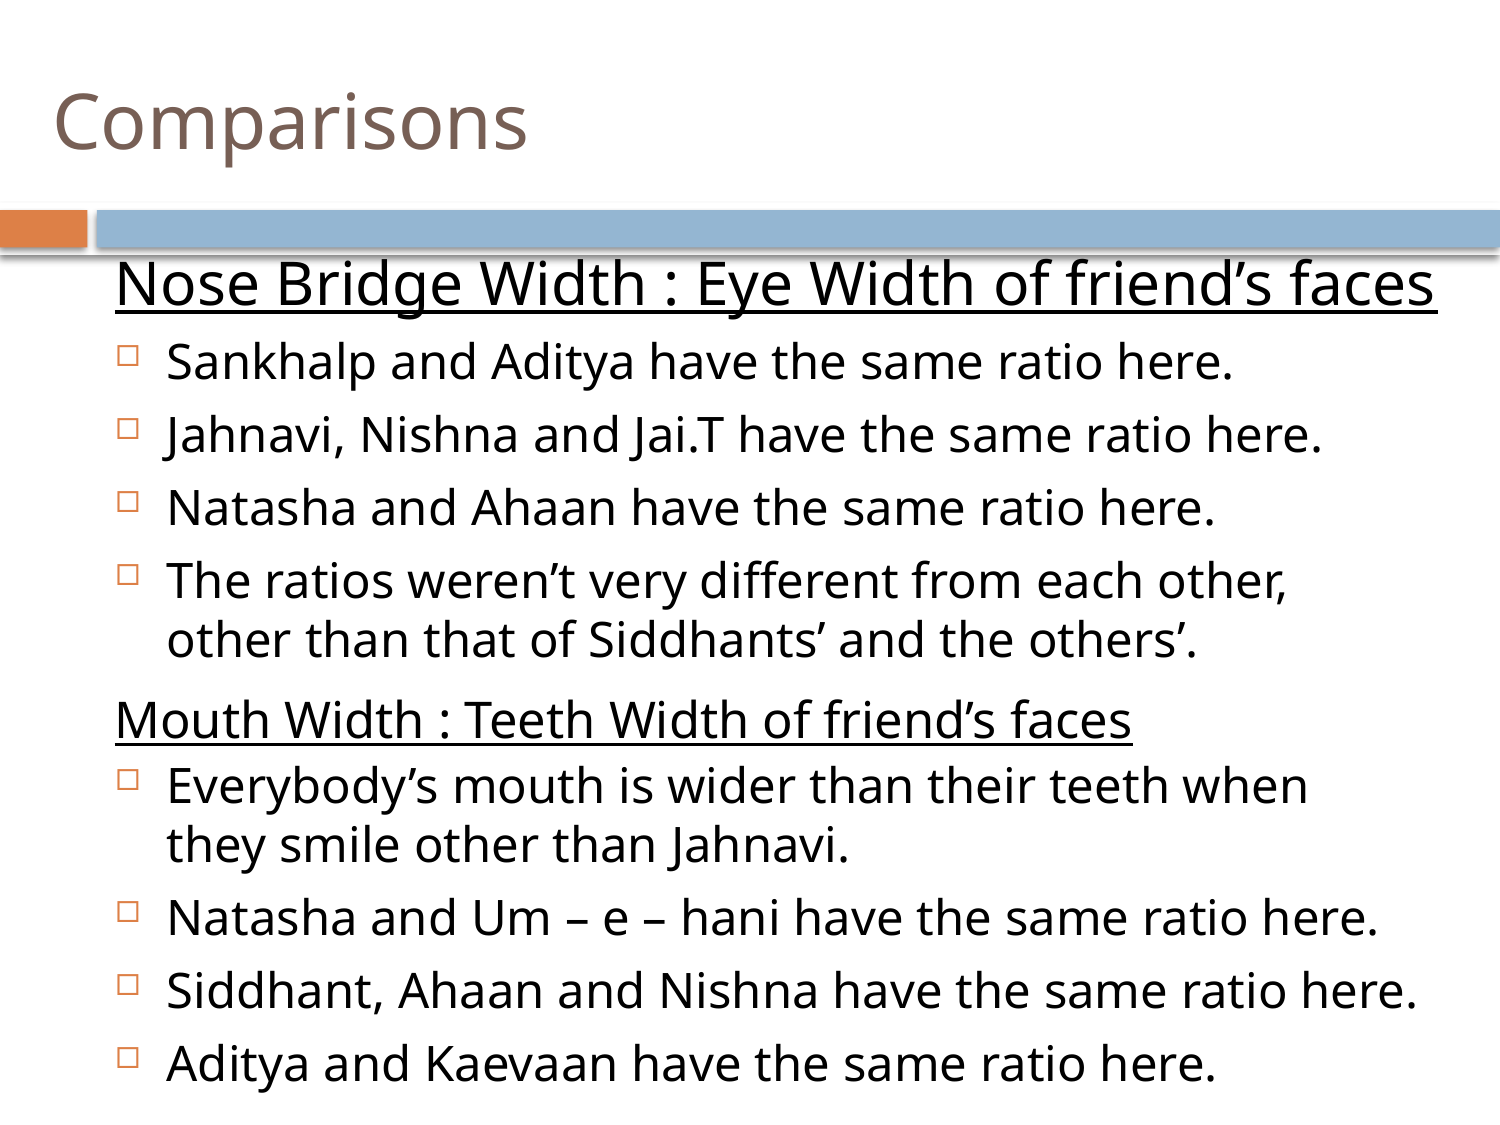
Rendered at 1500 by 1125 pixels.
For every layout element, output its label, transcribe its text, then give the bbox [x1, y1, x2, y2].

title Comparisons [37, 37, 1500, 200]
text_box Mouth Width : Teeth Width of friend’s faces [99, 637, 1500, 800]
list Sankhalp and Aditya have the same ratio here. Jahnavi, Nishna and Jai.T have the same ratio here. Natasha and Ahaan have the same ratio here. The ratios weren’t very different from each other, other than that of Siddhants’ and the others’. Everybody’s mouth is wider than their teeth when they smile other than Jahnavi. Natasha and Um – e – hani have the same ratio here. Siddhant, Ahaan and Nishna have the same ratio here. Aditya and Kaevaan have the same ratio here. [100, 800, 1438, 1125]
text_box Nose Bridge Width : Eye Width of friend’s faces [99, 199, 1500, 363]
list Sankhalp and Aditya have the same ratio here. Jahnavi, Nishna and Jai.T have the same ratio here. Natasha and Ahaan have the same ratio here. The ratios weren’t very different from each other, other than that of Siddhants’ and the others’. Everybody’s mouth is wider than their teeth when they smile other than Jahnavi. Natasha and Um – e – hani have the same ratio here. Siddhant, Ahaan and Nishna have the same ratio here. Aditya and Kaevaan have the same ratio here. [100, 363, 1438, 637]
